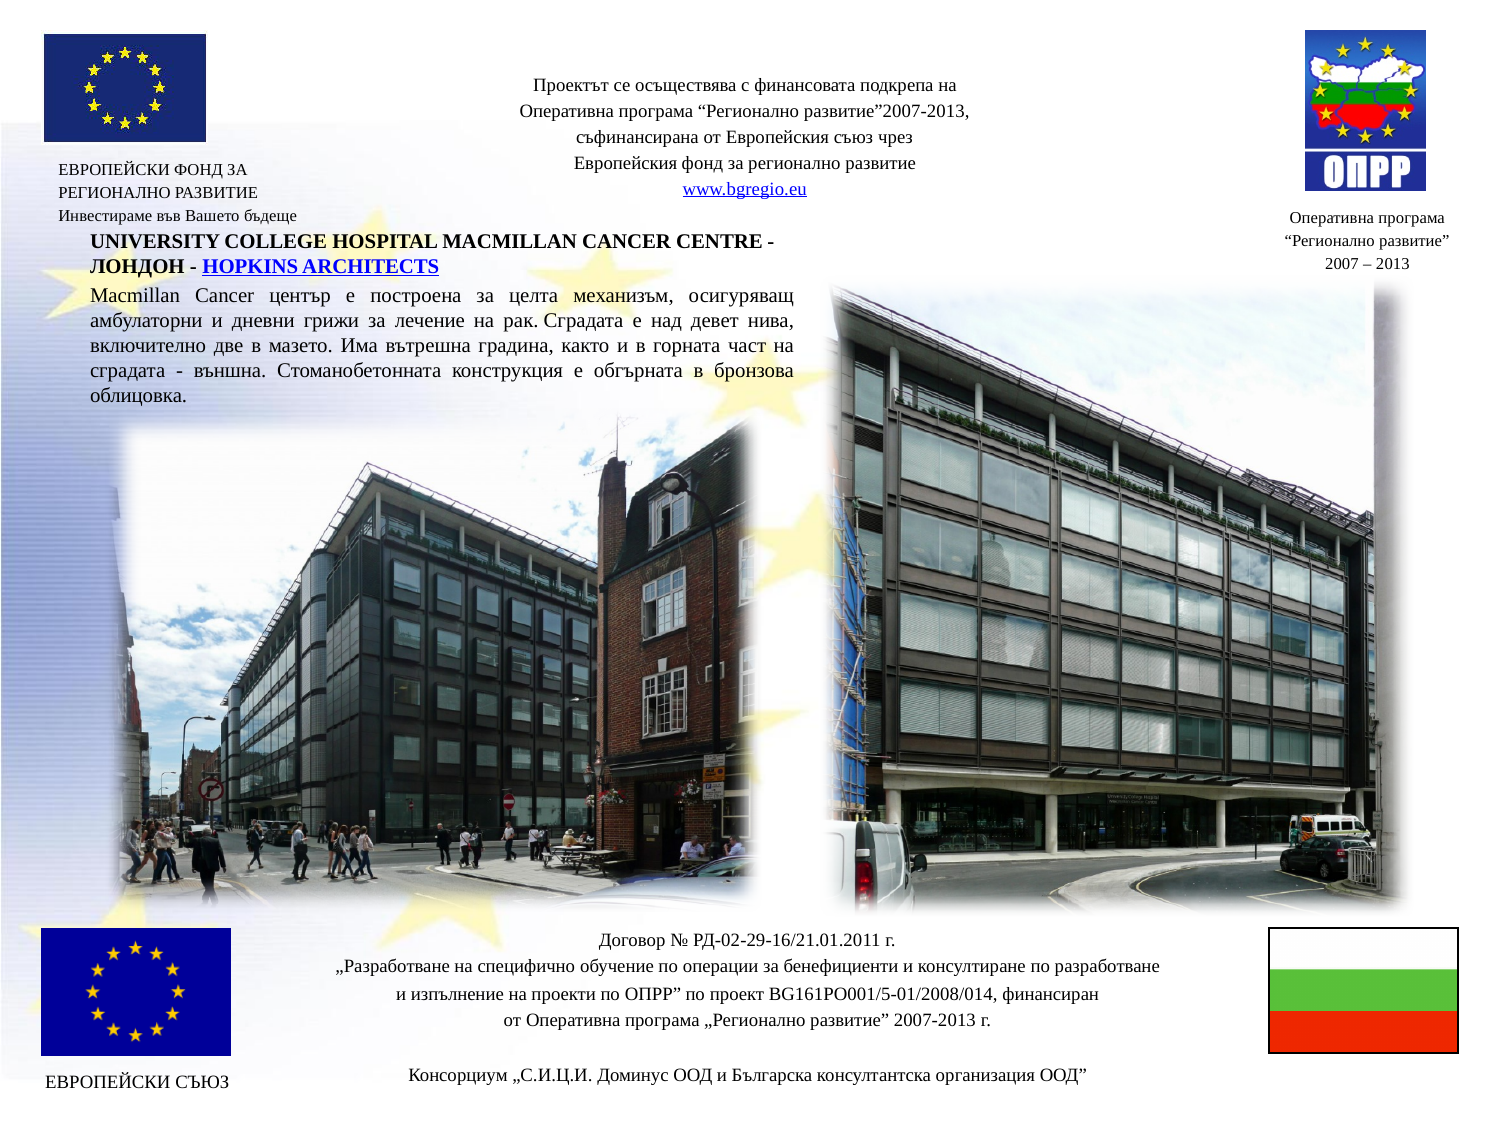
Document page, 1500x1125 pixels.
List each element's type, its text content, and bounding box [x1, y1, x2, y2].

picture [0, 0, 1500, 1125]
list UNIVERSITY COLLEGE HOSPITAL MACMILLAN CANCER CENTRE - Лондон - HOPKINS ARCHITECTS Macmillan Cancer център е построена за целта механизъм, осигуряващ амбулаторни и дневни грижи за лечение на рак. Сградата е над девет нива, включително две в мазето. Има вътрешна градина, както и в горната част на сградата - външна. Стоманобетонната конструкция е обгърната в бронзова облицовка. [18, 219, 810, 384]
